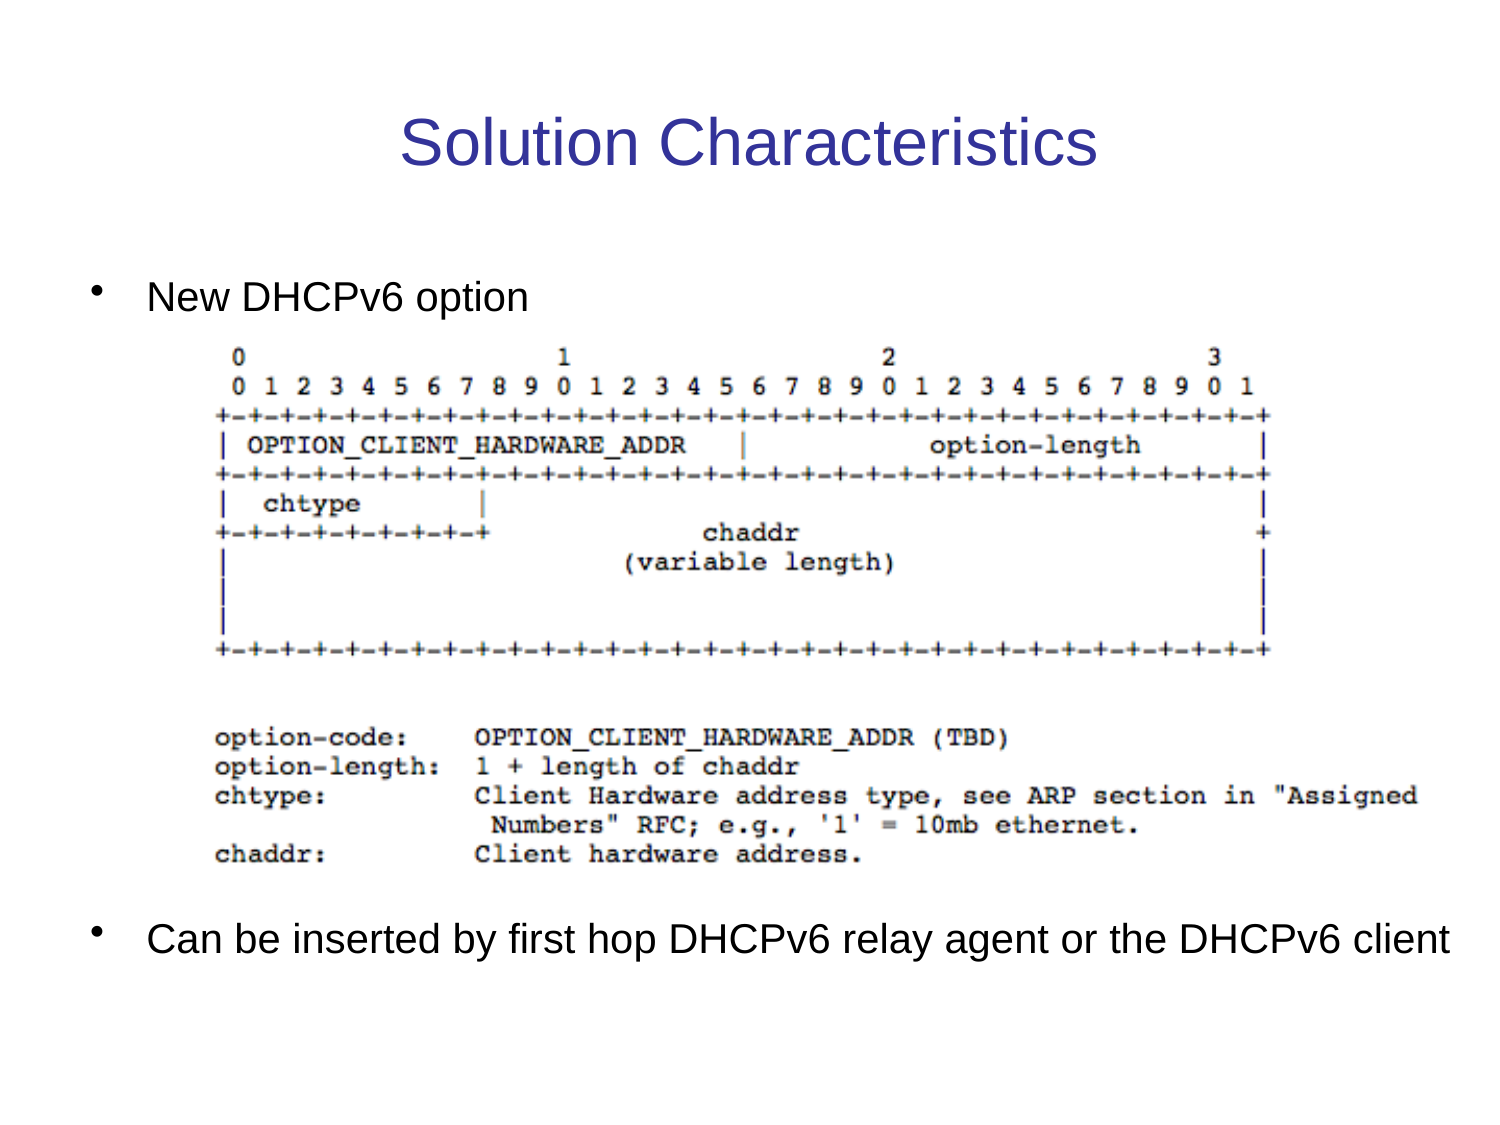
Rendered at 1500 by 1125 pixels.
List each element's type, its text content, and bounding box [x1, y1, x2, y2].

picture [154, 343, 1432, 921]
list New DHCPv6 option Can be inserted by first hop DHCPv6 relay agent or the DHCPv6 client [74, 262, 1470, 1006]
title Solution Characteristics [74, 44, 1426, 233]
